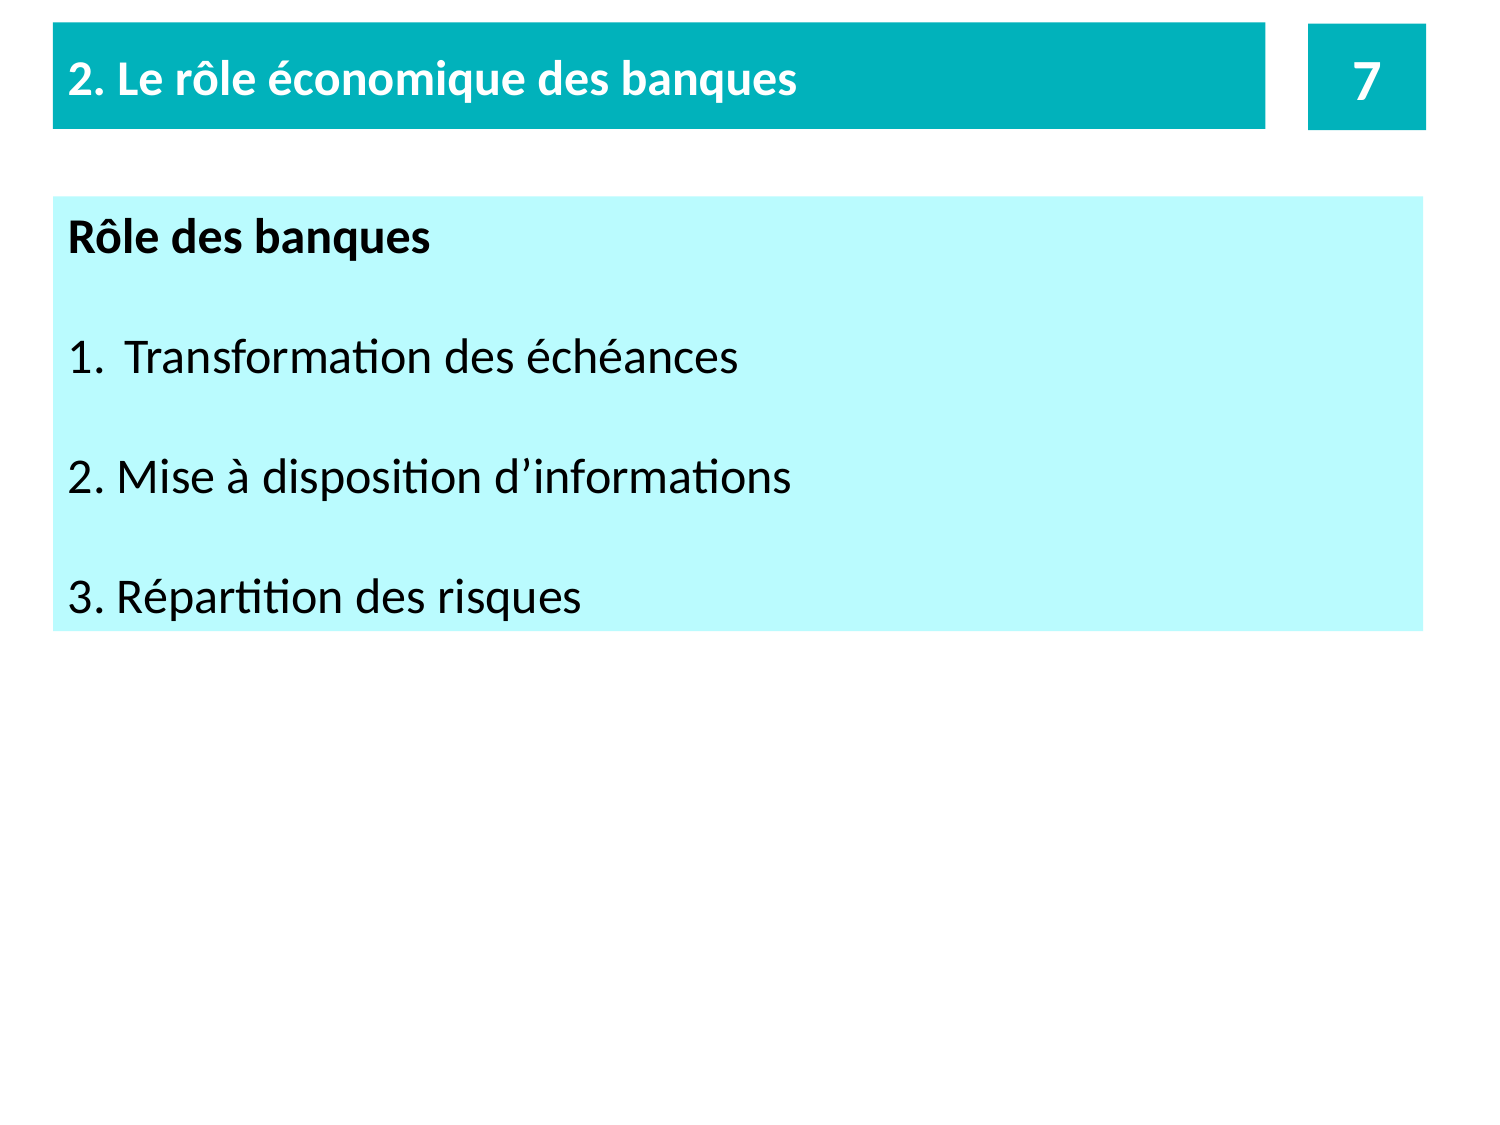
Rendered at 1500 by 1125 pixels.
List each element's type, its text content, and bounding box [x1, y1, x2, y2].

text_box 7 [1308, 23, 1427, 131]
text_box 2. Le rôle économique des banques [52, 22, 1266, 129]
text_box Rôle des banques Transformation des échéances 2. Mise à disposition d’informations 3. Répartition des risques [53, 196, 1424, 632]
